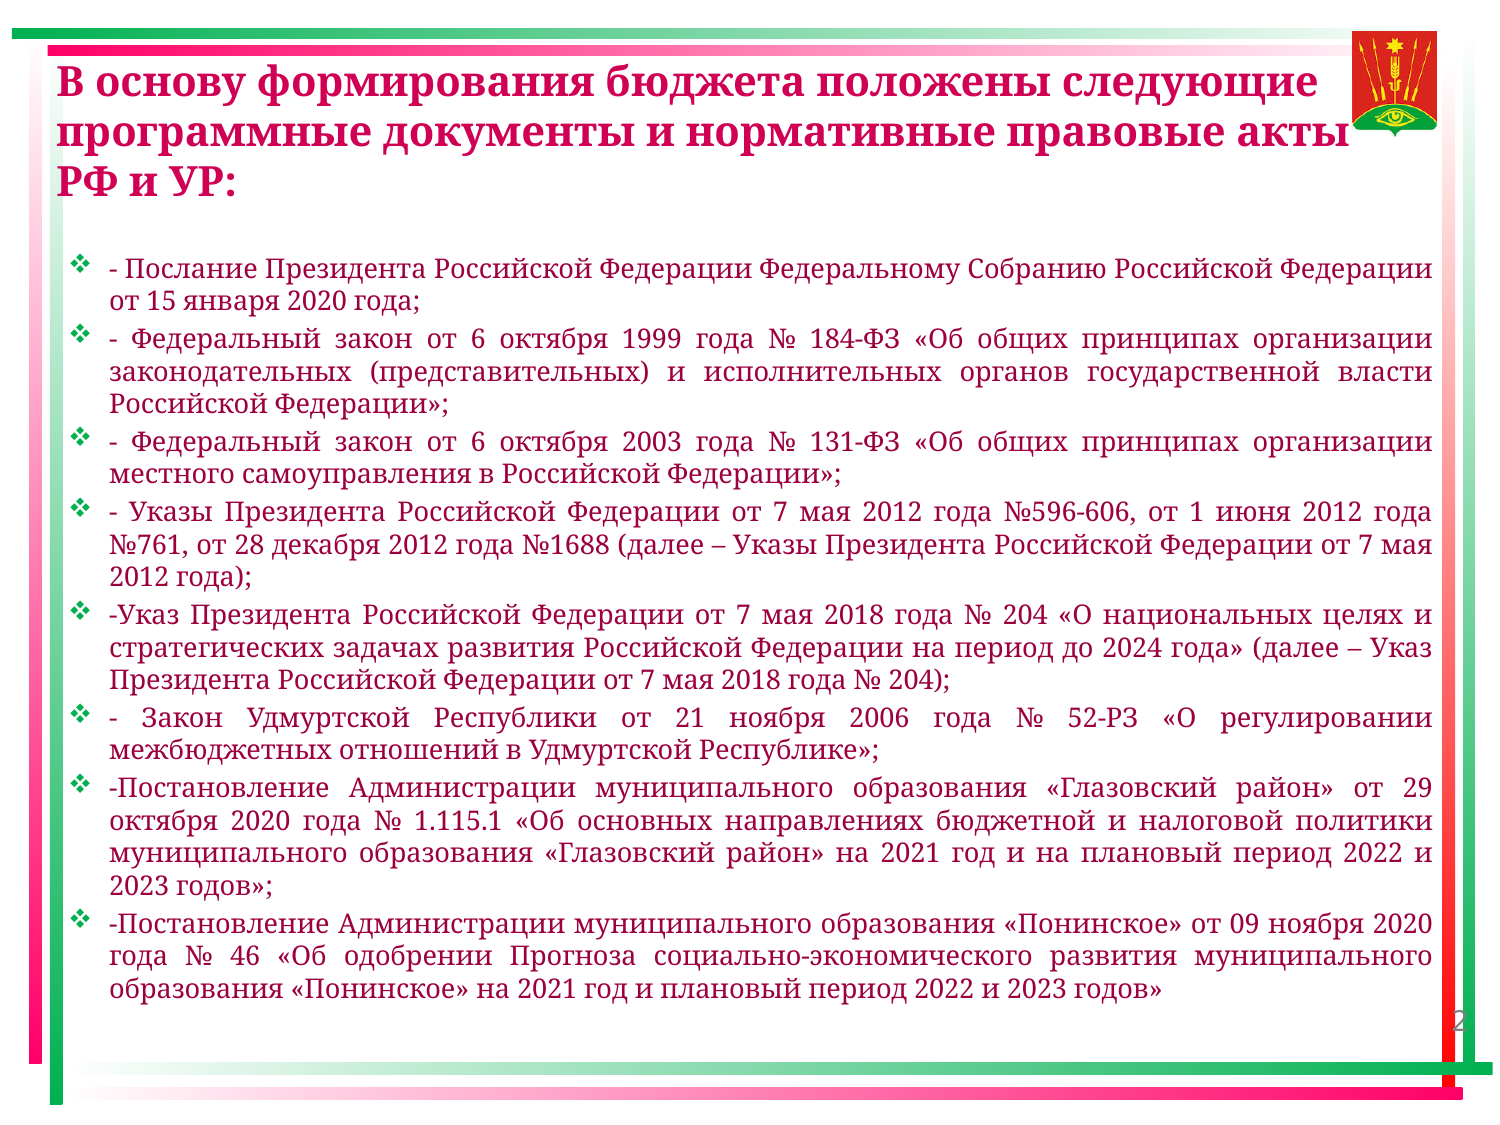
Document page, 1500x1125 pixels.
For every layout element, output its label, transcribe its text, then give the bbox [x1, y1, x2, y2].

list - Послание Президента Российской Федерации Федеральному Собранию Российской Федерации от 15 января 2020 года; - Федеральный закон от 6 октября 1999 года № 184-ФЗ «Об общих принципах организации законодательных (представительных) и исполнительных органов государственной власти Российской Федерации»; - Федеральный закон от 6 октября 2003 года № 131-ФЗ «Об общих принципах организации местного самоуправления в Российской Федерации»; - Указы Президента Российской Федерации от 7 мая 2012 года №596-606, от 1 июня 2012 года №761, от 28 декабря 2012 года №1688 (далее – Указы Президента Российской Федерации от 7 мая 2012 года); -Указ Президента Российской Федерации от 7 мая 2018 года № 204 «О национальных целях и стратегических задачах развития Российской Федерации на период до 2024 года» (далее – Указ Президента Российской Федерации от 7 мая 2018 года № 204); - Закон Удмуртской Республики от 21 ноября 2006 года № 52-РЗ «О регулировании межбюджетных отношений в Удмуртской Республике»; -Постановление Администрации муниципального образования «Глазовский район» от 29 октября 2020 года № 1.115.1 «Об основных направлениях бюджетной и налоговой политики муниципального образования «Глазовский район» на 2021 год и на плановый период 2022 и 2023 годов»; -Постановление Администрации муниципального образования «Понинское» от 09 ноября 2020 года № 46 «Об одобрении Прогноза социально-экономического развития муниципального образования «Понинское» на 2021 год и плановый период 2022 и 2023 годов» [53, 243, 1447, 1029]
picture [1352, 31, 1437, 138]
slide_number 2 [1436, 999, 1500, 1051]
title В основу формирования бюджета положены следующие программные документы и нормативные правовые акты РФ и УР: [41, 47, 1437, 231]
